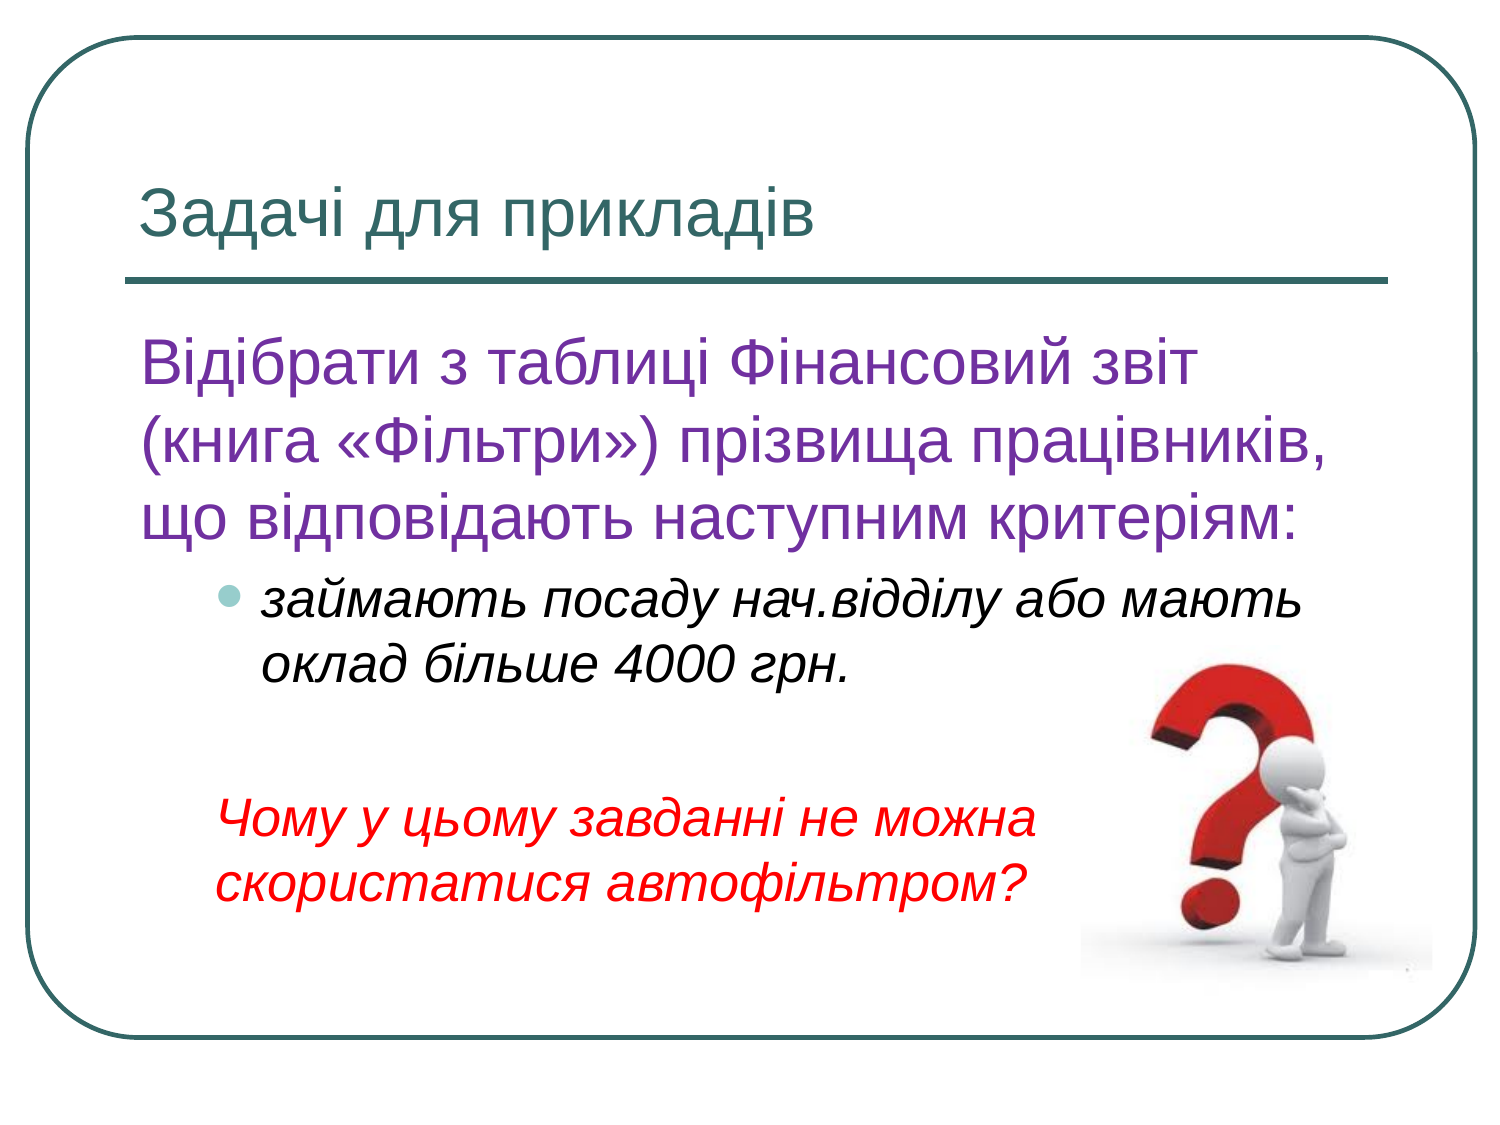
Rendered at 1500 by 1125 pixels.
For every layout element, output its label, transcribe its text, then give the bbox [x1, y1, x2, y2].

list Відібрати з таблиці Фінансовий звіт (книга «Фільтри») прізвища працівників, що відповідають наступним критеріям: займають посаду нач.відділу або мають оклад більше 4000 грн. Чому у цьому завданні не можна скористатися автофільтром? [125, 312, 1388, 975]
title Задачі для прикладів [123, 149, 1387, 258]
text_box [1080, 645, 1433, 997]
